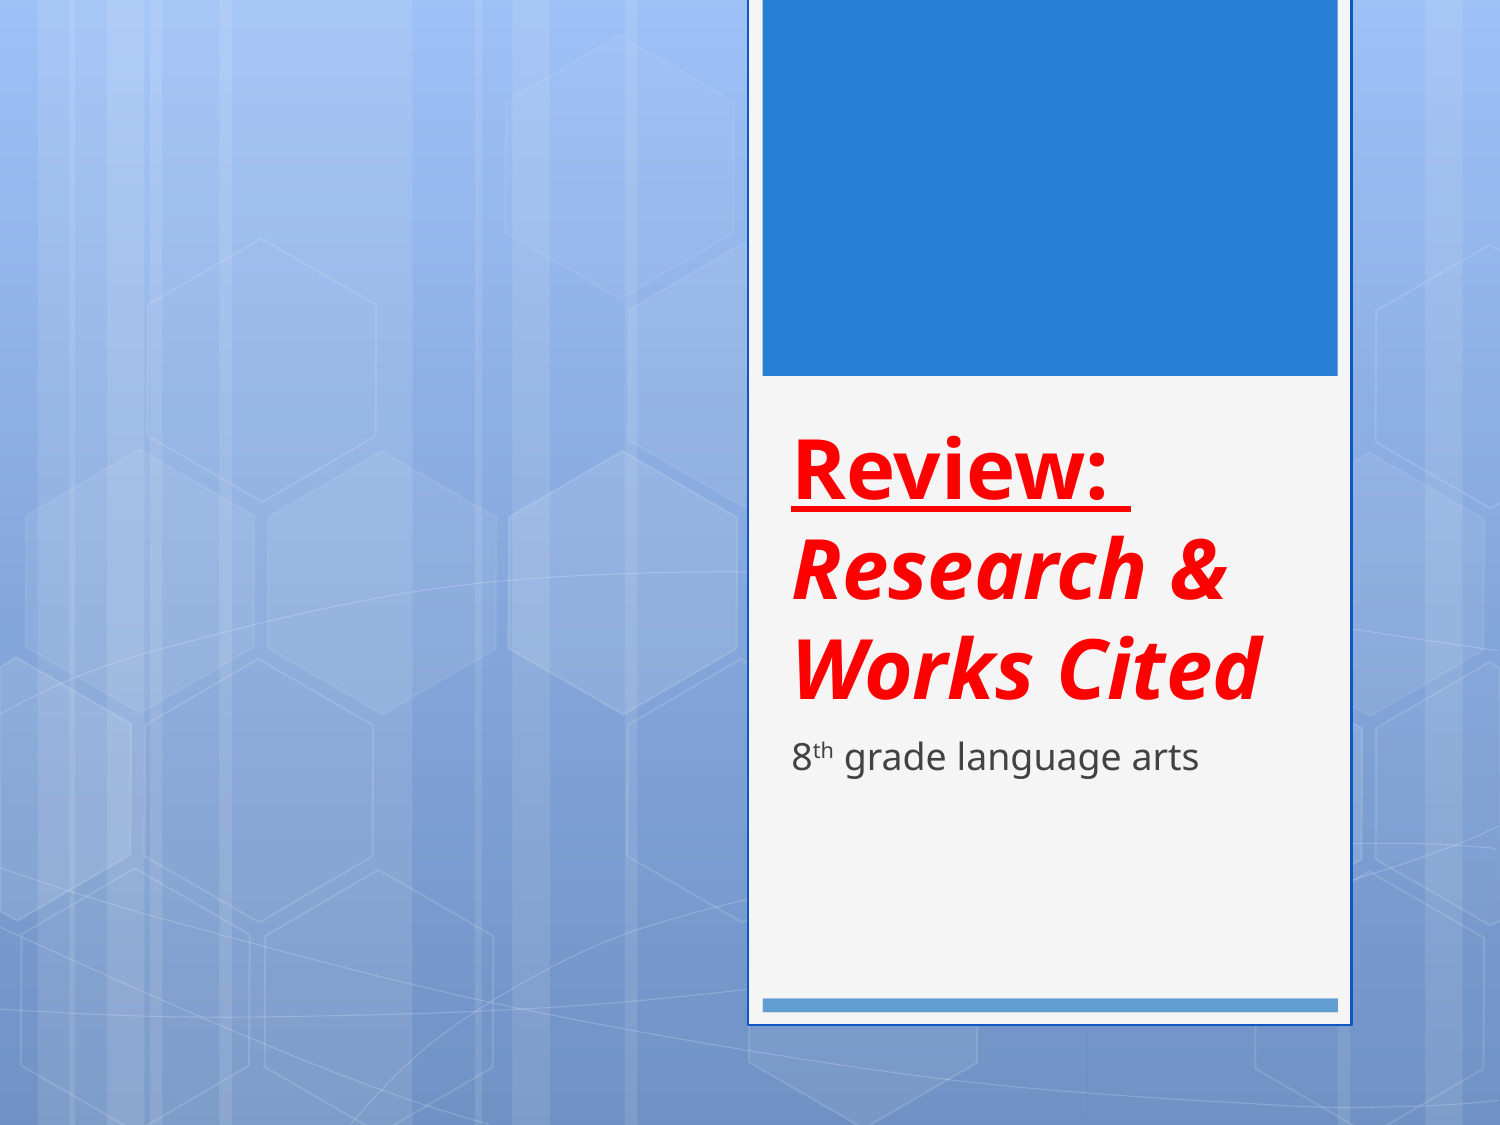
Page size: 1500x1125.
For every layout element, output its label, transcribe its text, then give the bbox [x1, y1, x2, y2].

subtitle 8th grade language arts [776, 725, 1320, 933]
title Review: Research & Works Cited [776, 444, 1320, 724]
